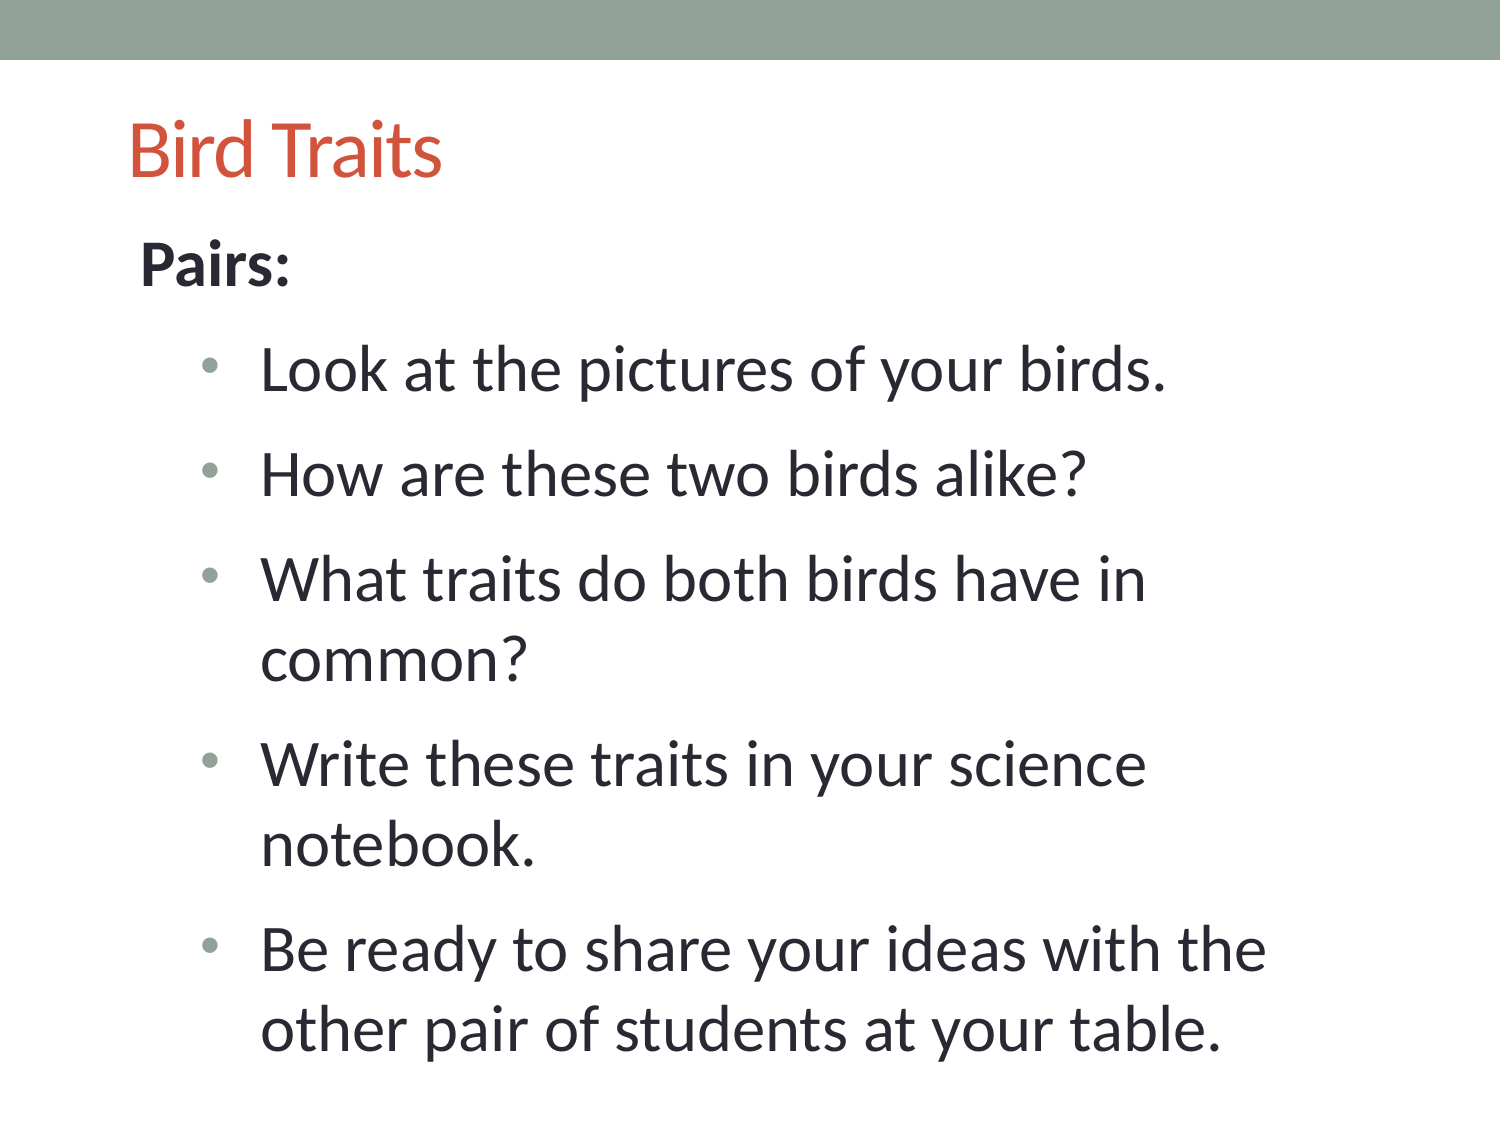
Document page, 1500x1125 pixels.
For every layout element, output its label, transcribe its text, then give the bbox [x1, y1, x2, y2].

title Bird Traits [112, 62, 1425, 225]
list Pairs: Look at the pictures of your birds. How are these two birds alike? What traits do both birds have in common? Write these traits in your science notebook. Be ready to share your ideas with the other pair of students at your table. [125, 212, 1425, 1075]
